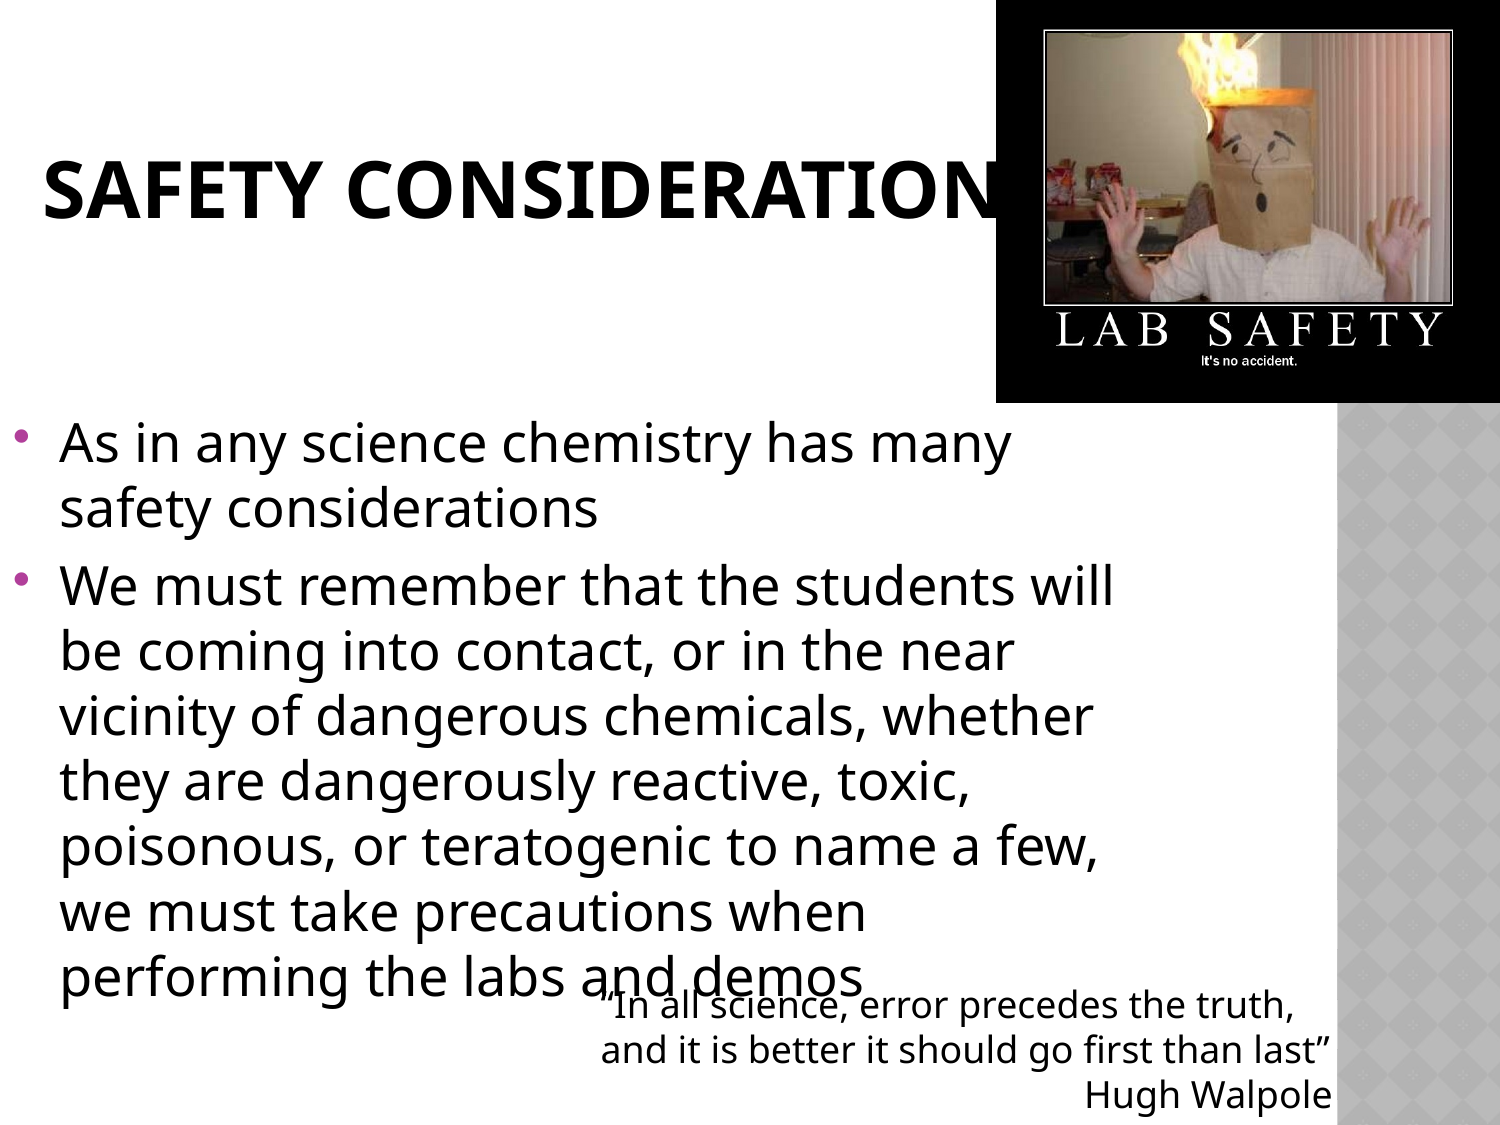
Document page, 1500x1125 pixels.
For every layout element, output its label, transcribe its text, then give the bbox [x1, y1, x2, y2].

list As in any science chemistry has many safety considerations We must remember that the students will be coming into contact, or in the near vicinity of dangerous chemicals, whether they are dangerously reactive, toxic, poisonous, or teratogenic to name a few, we must take precautions when performing the labs and demos [0, 246, 1188, 1042]
text_box “In all science, error precedes the truth, and it is better it should go first than last” Hugh Walpole [585, 973, 1348, 1124]
picture [995, 0, 1500, 404]
title Safety Considerations [35, 46, 989, 235]
